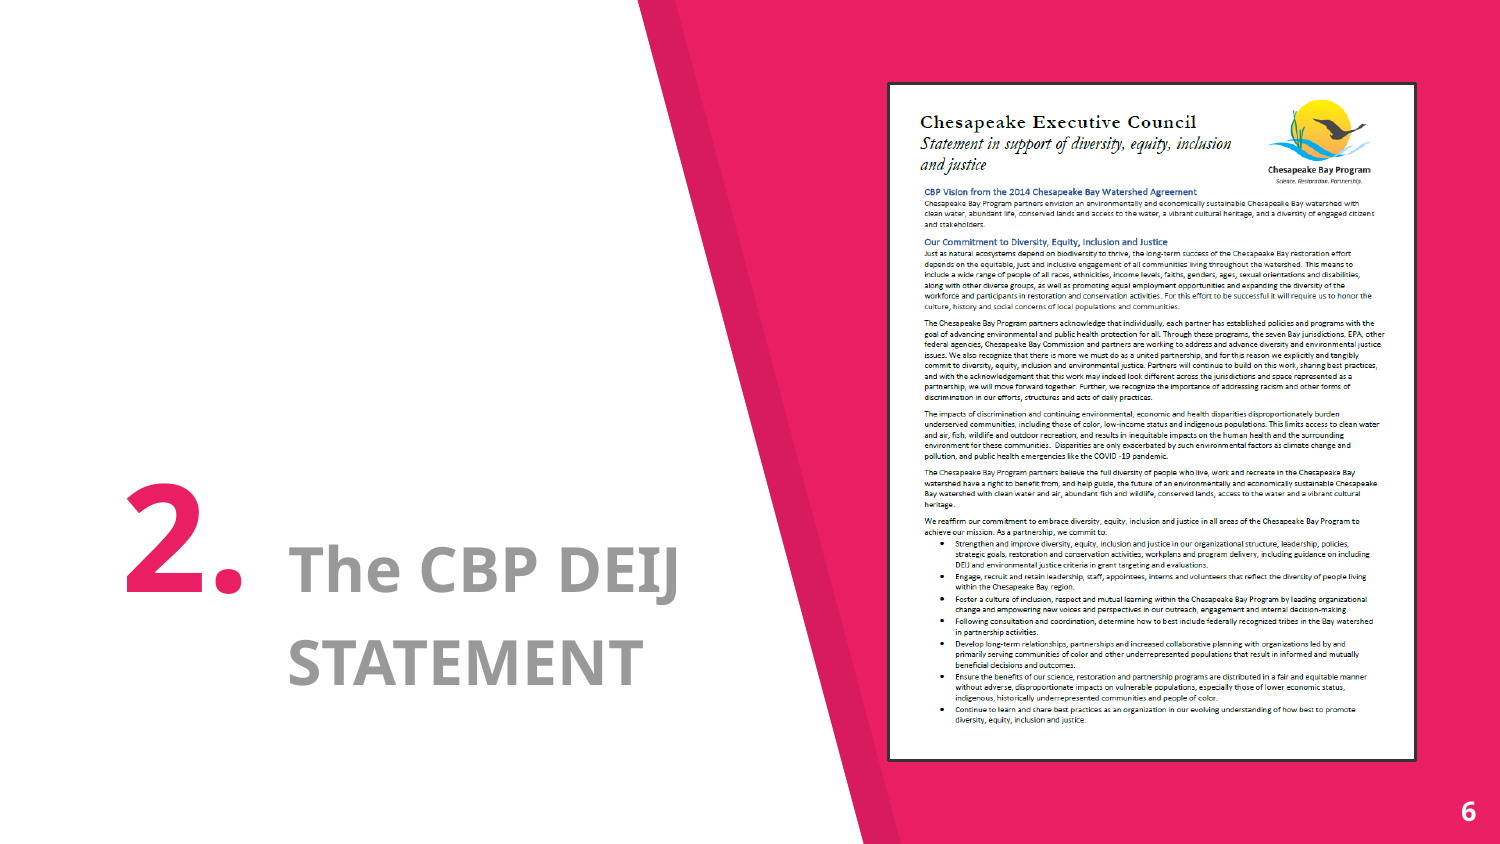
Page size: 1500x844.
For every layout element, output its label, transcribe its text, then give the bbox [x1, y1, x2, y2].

slide_number 6 [1401, 779, 1492, 844]
picture [889, 84, 1415, 760]
title 2. The CBP DEIJ STATEMENT [106, 222, 788, 713]
